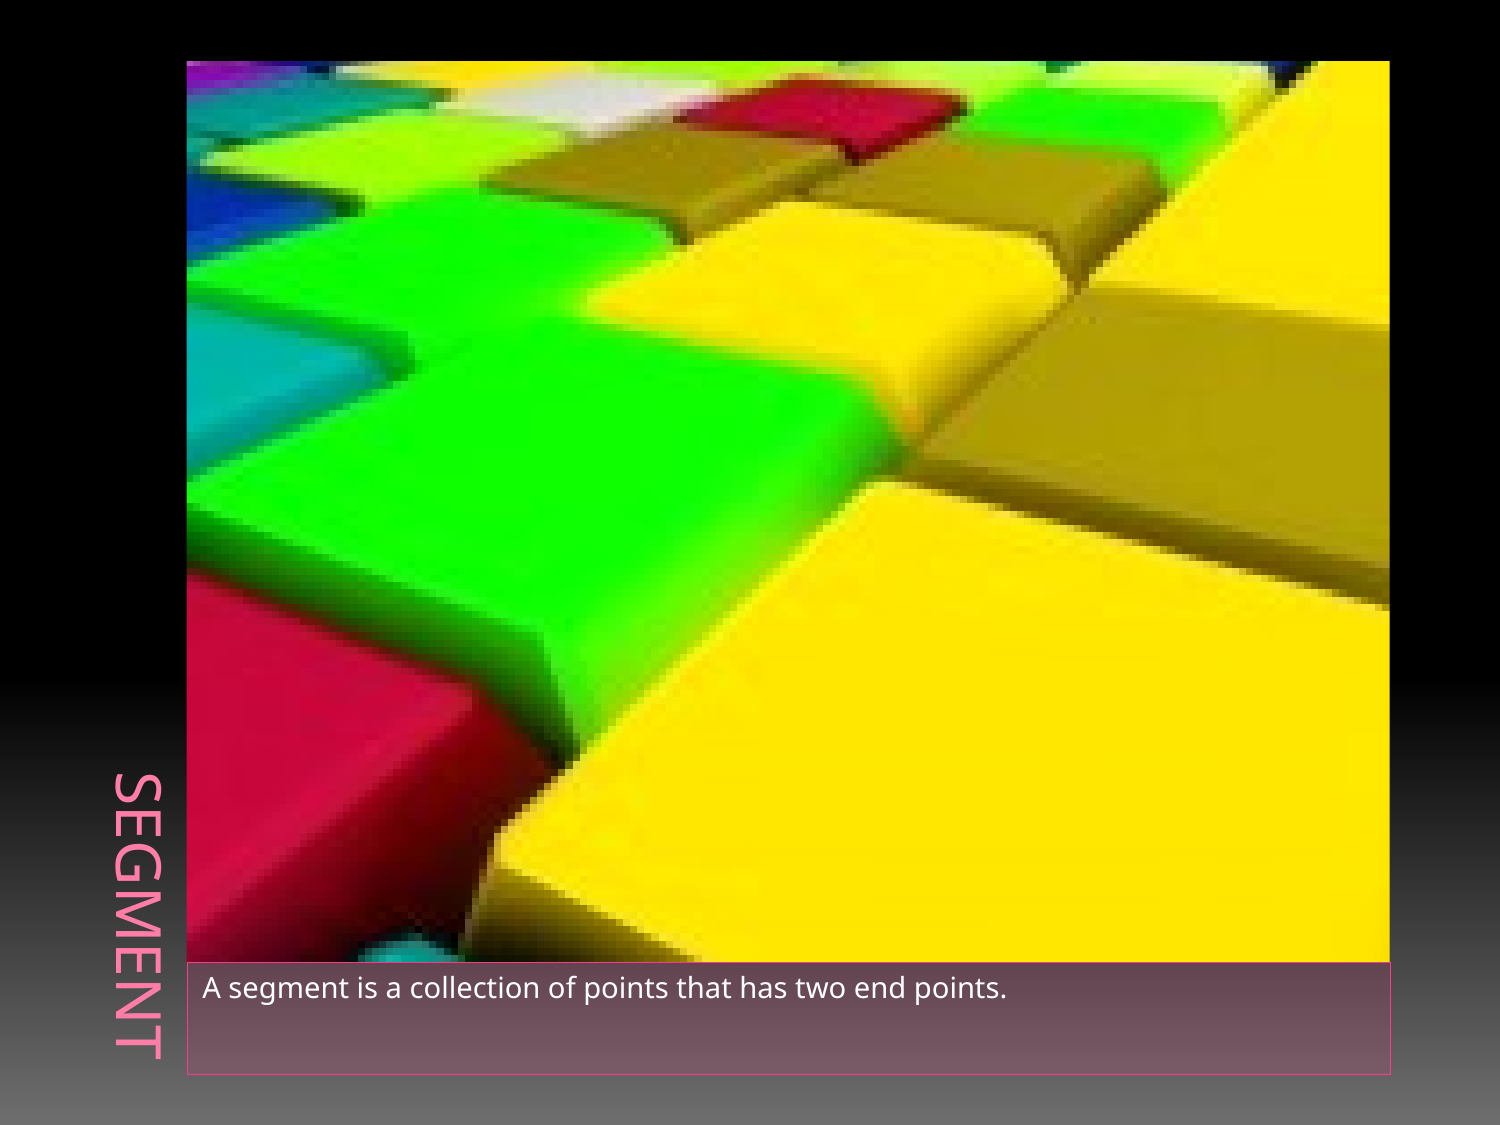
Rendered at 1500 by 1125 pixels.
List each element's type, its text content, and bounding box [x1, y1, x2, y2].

title segment [36, 24, 186, 1075]
list A segment is a collection of points that has two end points. [187, 962, 1391, 1075]
picture [186, 61, 1390, 962]
